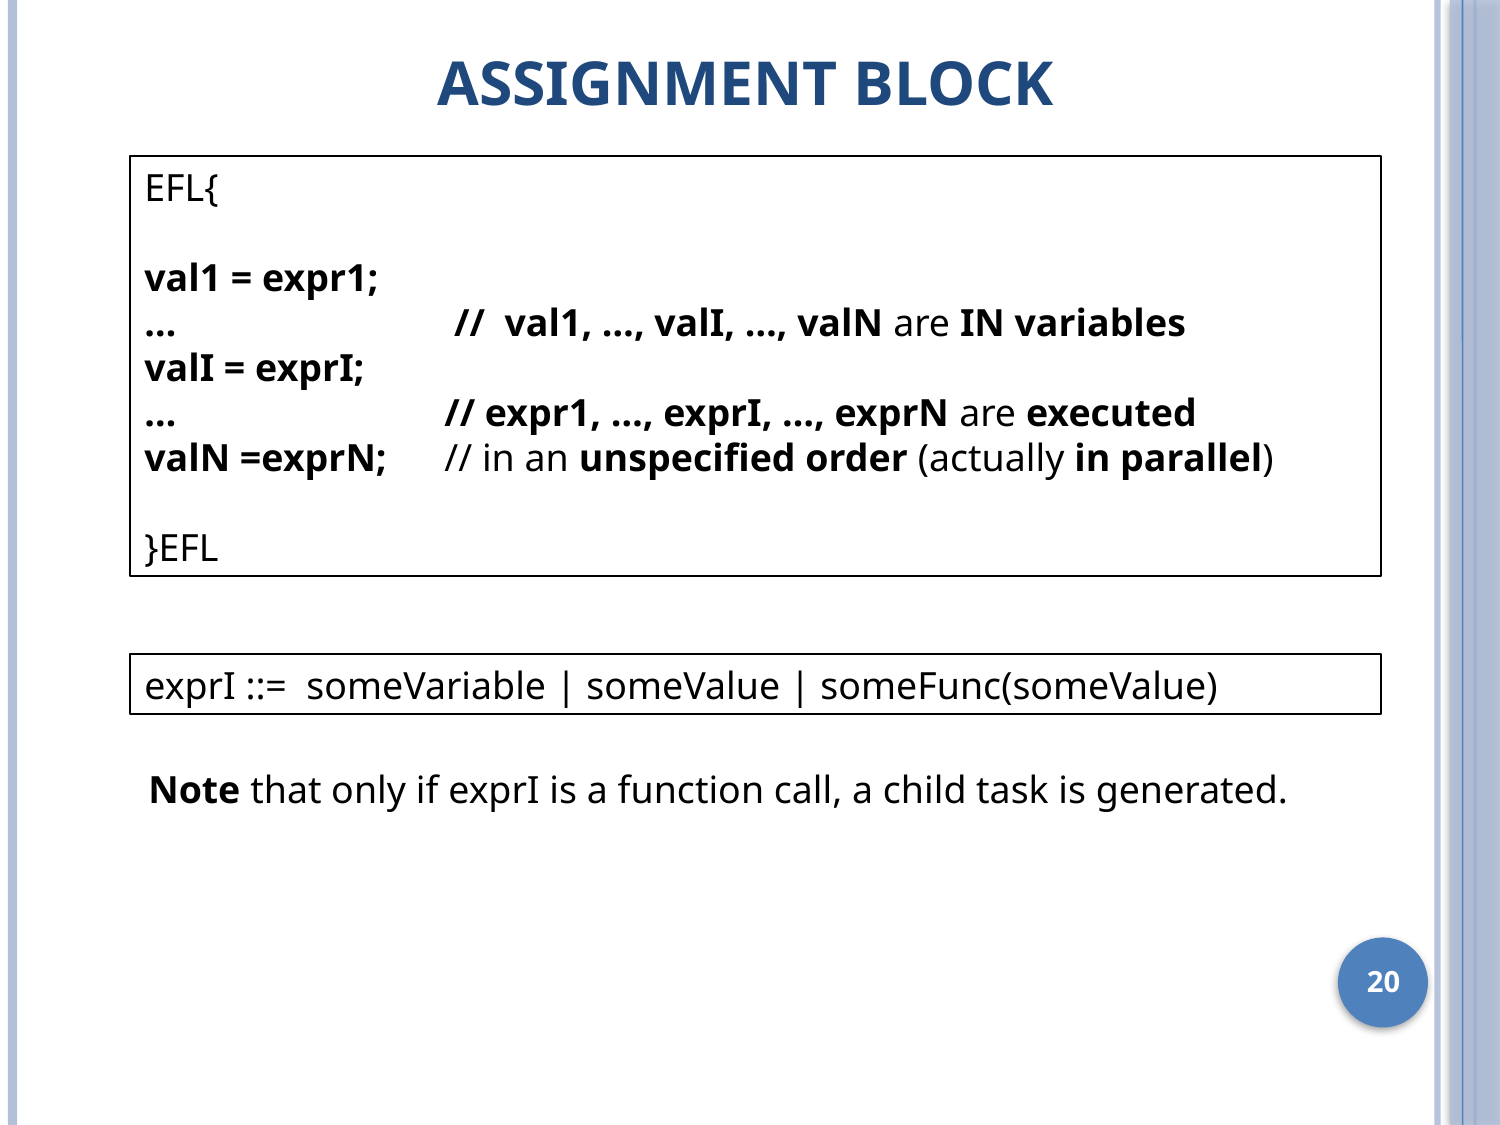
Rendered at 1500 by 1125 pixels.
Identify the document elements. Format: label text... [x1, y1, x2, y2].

text_box exprI ::= someVariable | someValue | someFunc(someValue) [129, 654, 1381, 715]
text_box EFL{ val1 = expr1; … // val1, …, valI, …, valN are IN variables valI = exprI; … // expr1, …, exprI, …, exprN are executed valN =exprN; // in an unspecified order (actually in parallel) }EFL [129, 156, 1381, 576]
text_box Note that only if exprI is a function call, a child task is generated. [133, 758, 1385, 819]
slide_number 20 [1333, 940, 1434, 1027]
title Assignment block [133, 37, 1359, 125]
